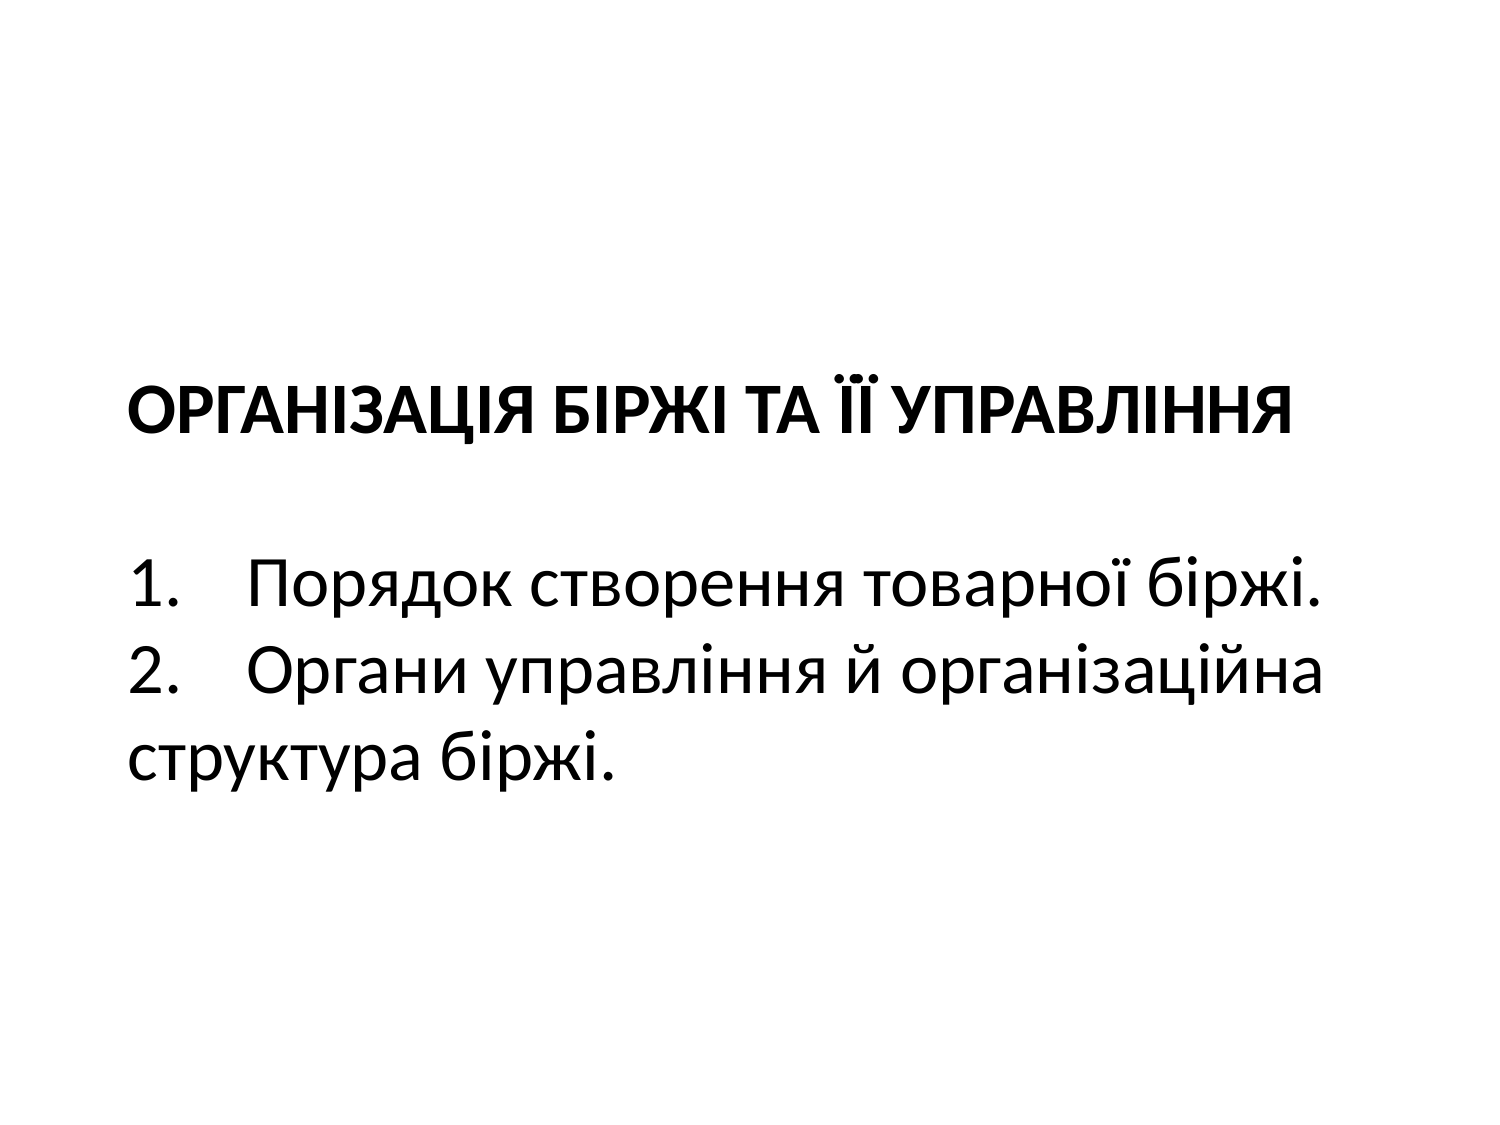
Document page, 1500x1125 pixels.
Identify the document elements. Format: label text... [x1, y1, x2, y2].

title ОРГАНІЗАЦІЯ БІРЖІ ТА ЇЇ УПРАВЛІННЯ 1. Порядок створення товарної біржі. 2. Органи управління й організаційна структура біржі. [112, 349, 1388, 894]
